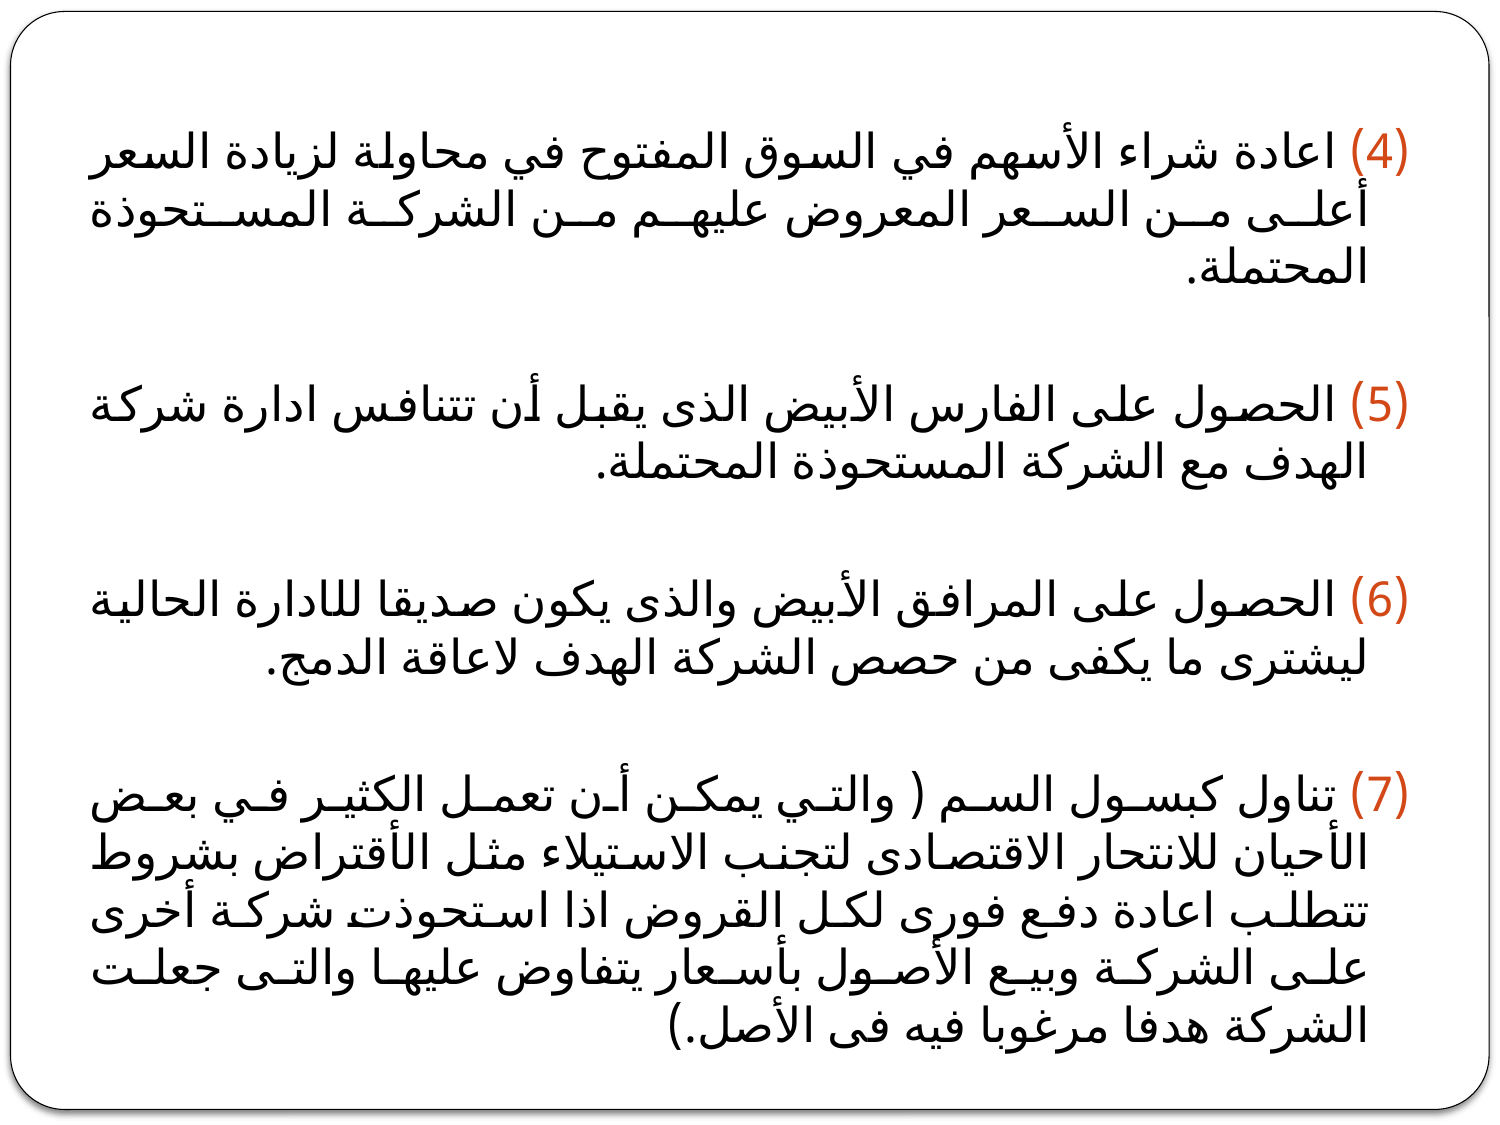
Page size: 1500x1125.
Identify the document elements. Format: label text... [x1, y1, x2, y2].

list (4) اعادة شراء الأسهم في السوق المفتوح في محاولة لزيادة السعر أعلى من السعر المعروض عليهم من الشركة المستحوذة المحتملة. (5) الحصول على الفارس الأبيض الذى يقبل أن تتنافس ادارة شركة الهدف مع الشركة المستحوذة المحتملة. (6) الحصول على المرافق الأبيض والذى يكون صديقا للادارة الحالية ليشترى ما يكفى من حصص الشركة الهدف لاعاقة الدمج. (7) تناول كبسول السم ( والتي يمكن أن تعمل الكثير في بعض الأحيان للانتحار الاقتصادى لتجنب الاستيلاء مثل الأقتراض بشروط تتطلب اعادة دفع فورى لكل القروض اذا استحوذت شركة أخرى على الشركة وبيع الأصول بأسعار يتفاوض عليها والتى جعلت الشركة هدفا مرغوبا فيه فى الأصل.) [75, 112, 1425, 1063]
